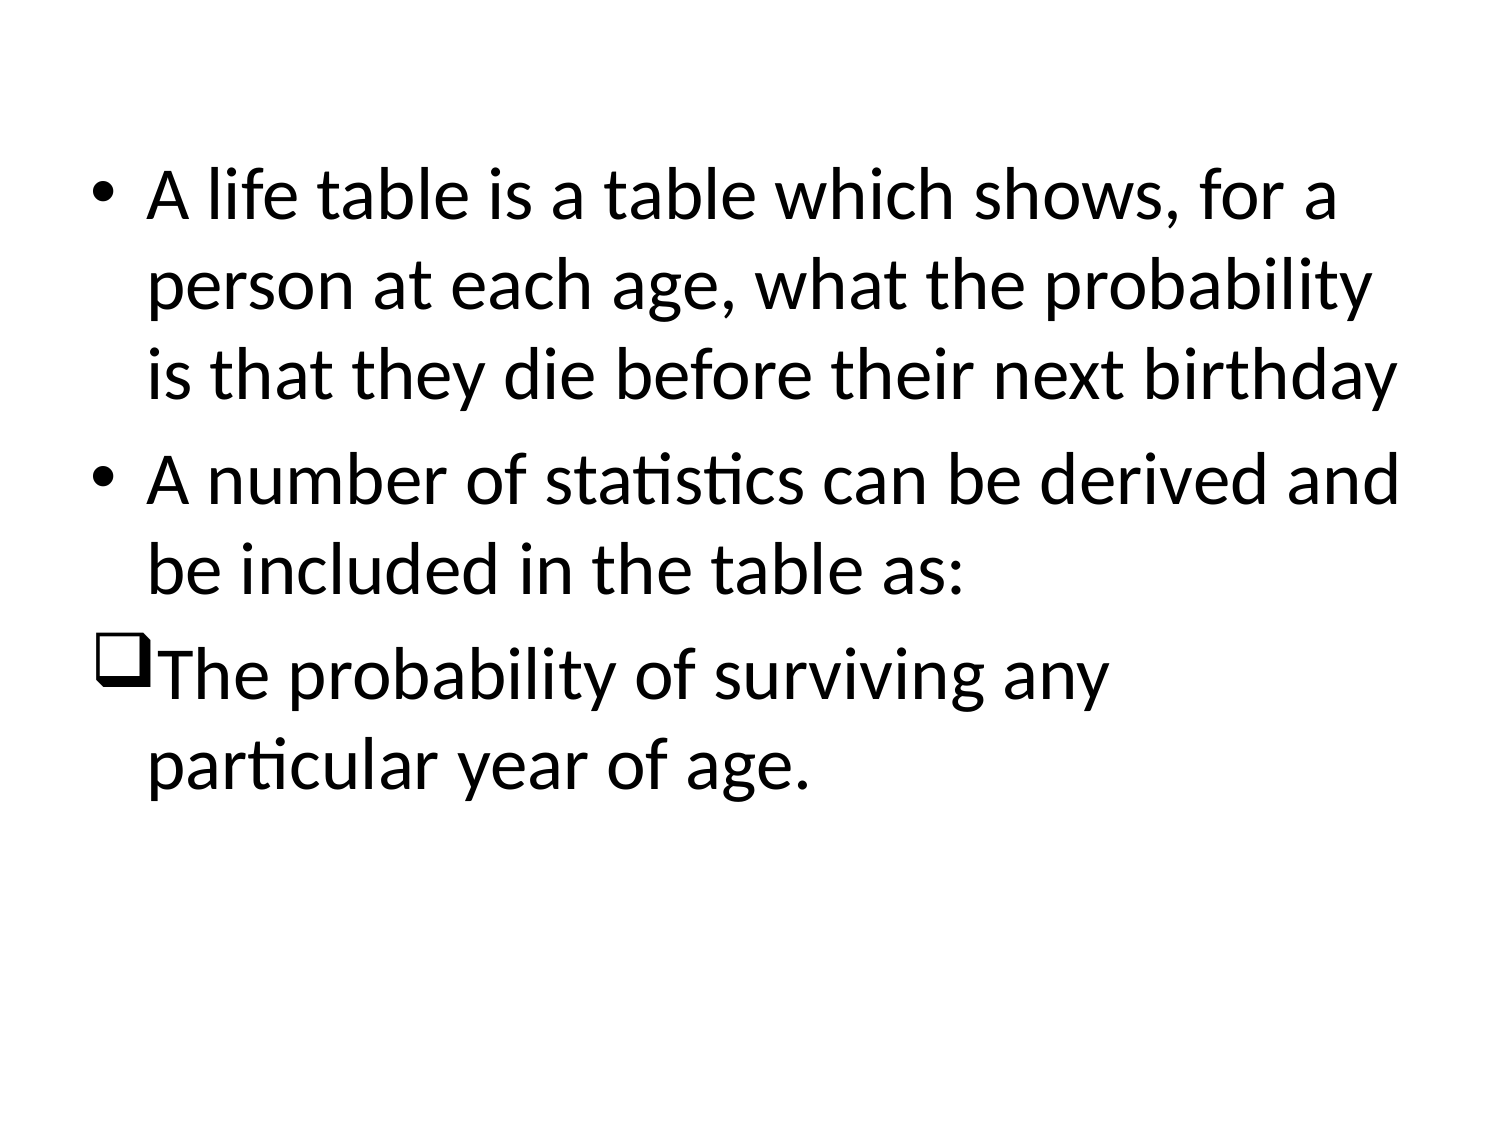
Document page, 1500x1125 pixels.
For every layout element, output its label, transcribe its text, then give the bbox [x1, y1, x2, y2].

list A life table is a table which shows, for a person at each age, what the probability is that they die before their next birthday A number of statistics can be derived and be included in the table as: The probability of surviving any particular year of age. [75, 137, 1425, 880]
